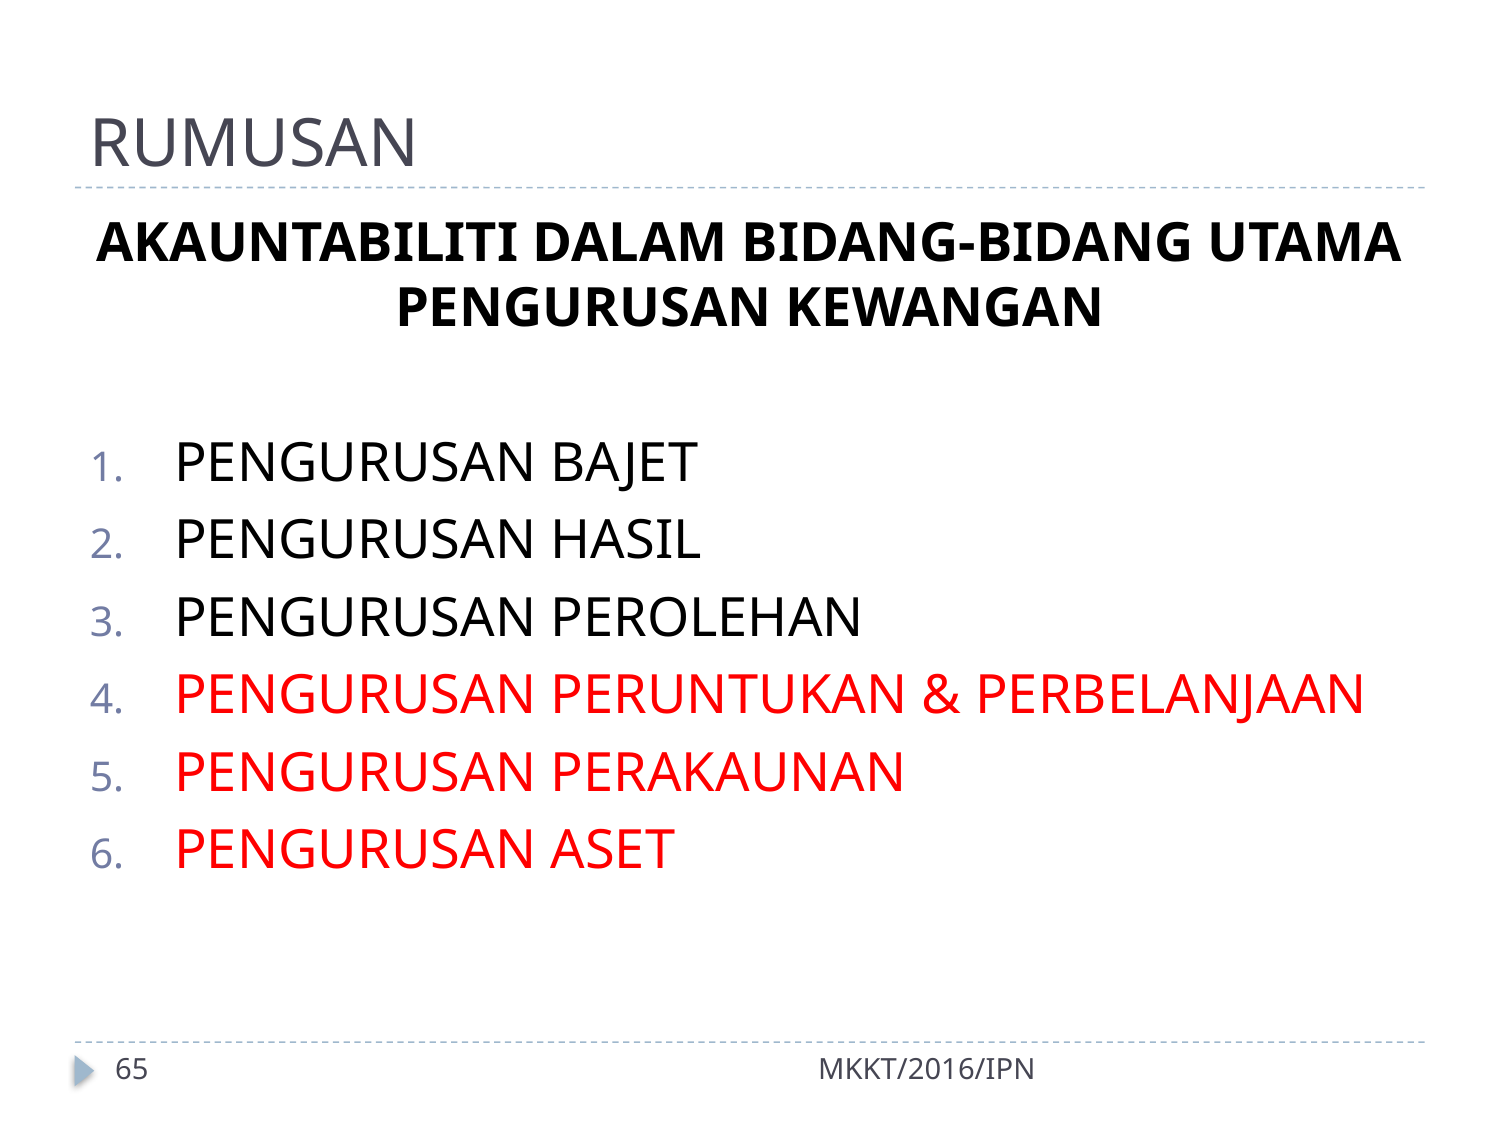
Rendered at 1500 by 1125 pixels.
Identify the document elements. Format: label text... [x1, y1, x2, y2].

footer MKKT/2016/IPN [475, 1042, 1051, 1103]
slide_number 65 [100, 1042, 426, 1103]
list AKAUNTABILITI DALAM BIDANG-BIDANG UTAMA PENGURUSAN KEWANGAN PENGURUSAN BAJET PENGURUSAN HASIL PENGURUSAN PEROLEHAN PENGURUSAN PERUNTUKAN & PERBELANJAAN PENGURUSAN PERAKAUNAN PENGURUSAN ASET [75, 200, 1425, 1010]
title RUMUSAN [75, 24, 1425, 188]
